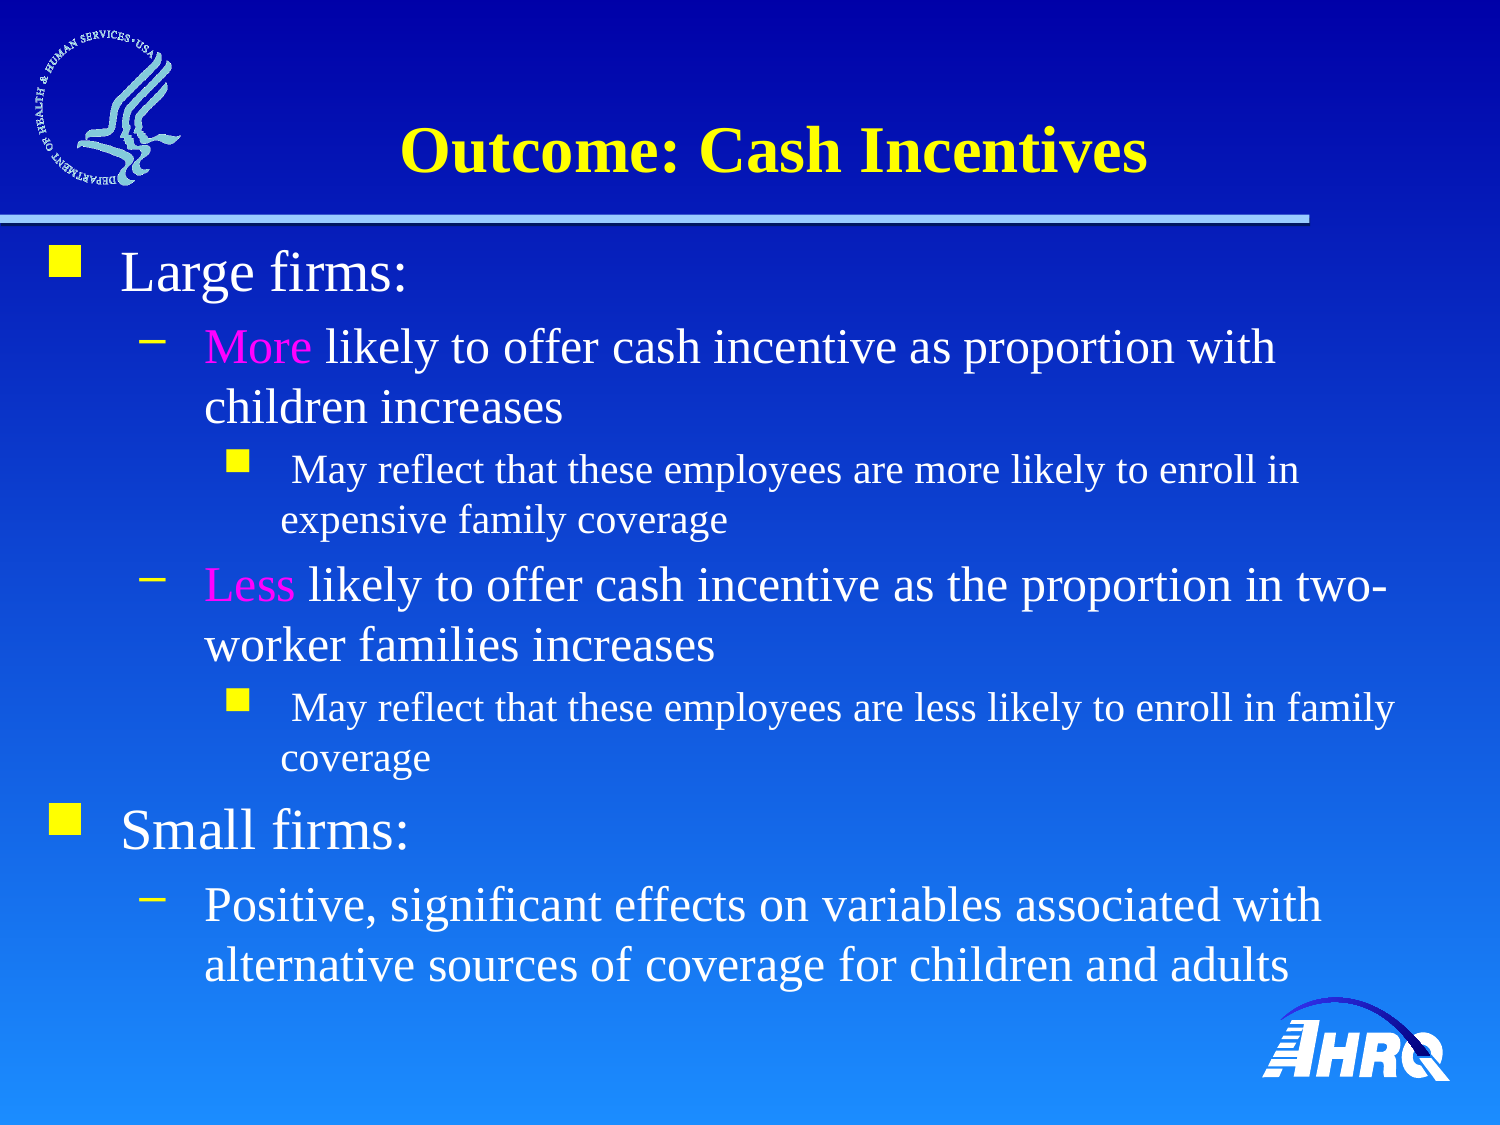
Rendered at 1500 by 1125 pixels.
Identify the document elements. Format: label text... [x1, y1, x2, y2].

picture [16, 12, 196, 210]
list Large firms: More likely to offer cash incentive as proportion with children increases May reflect that these employees are more likely to enroll in expensive family coverage Less likely to offer cash incentive as the proportion in two-worker families increases May reflect that these employees are less likely to enroll in family coverage Small firms: Positive, significant effects on variables associated with alternative sources of coverage for children and adults [28, 225, 1438, 1077]
title Outcome: Cash Incentives [161, 24, 1388, 195]
